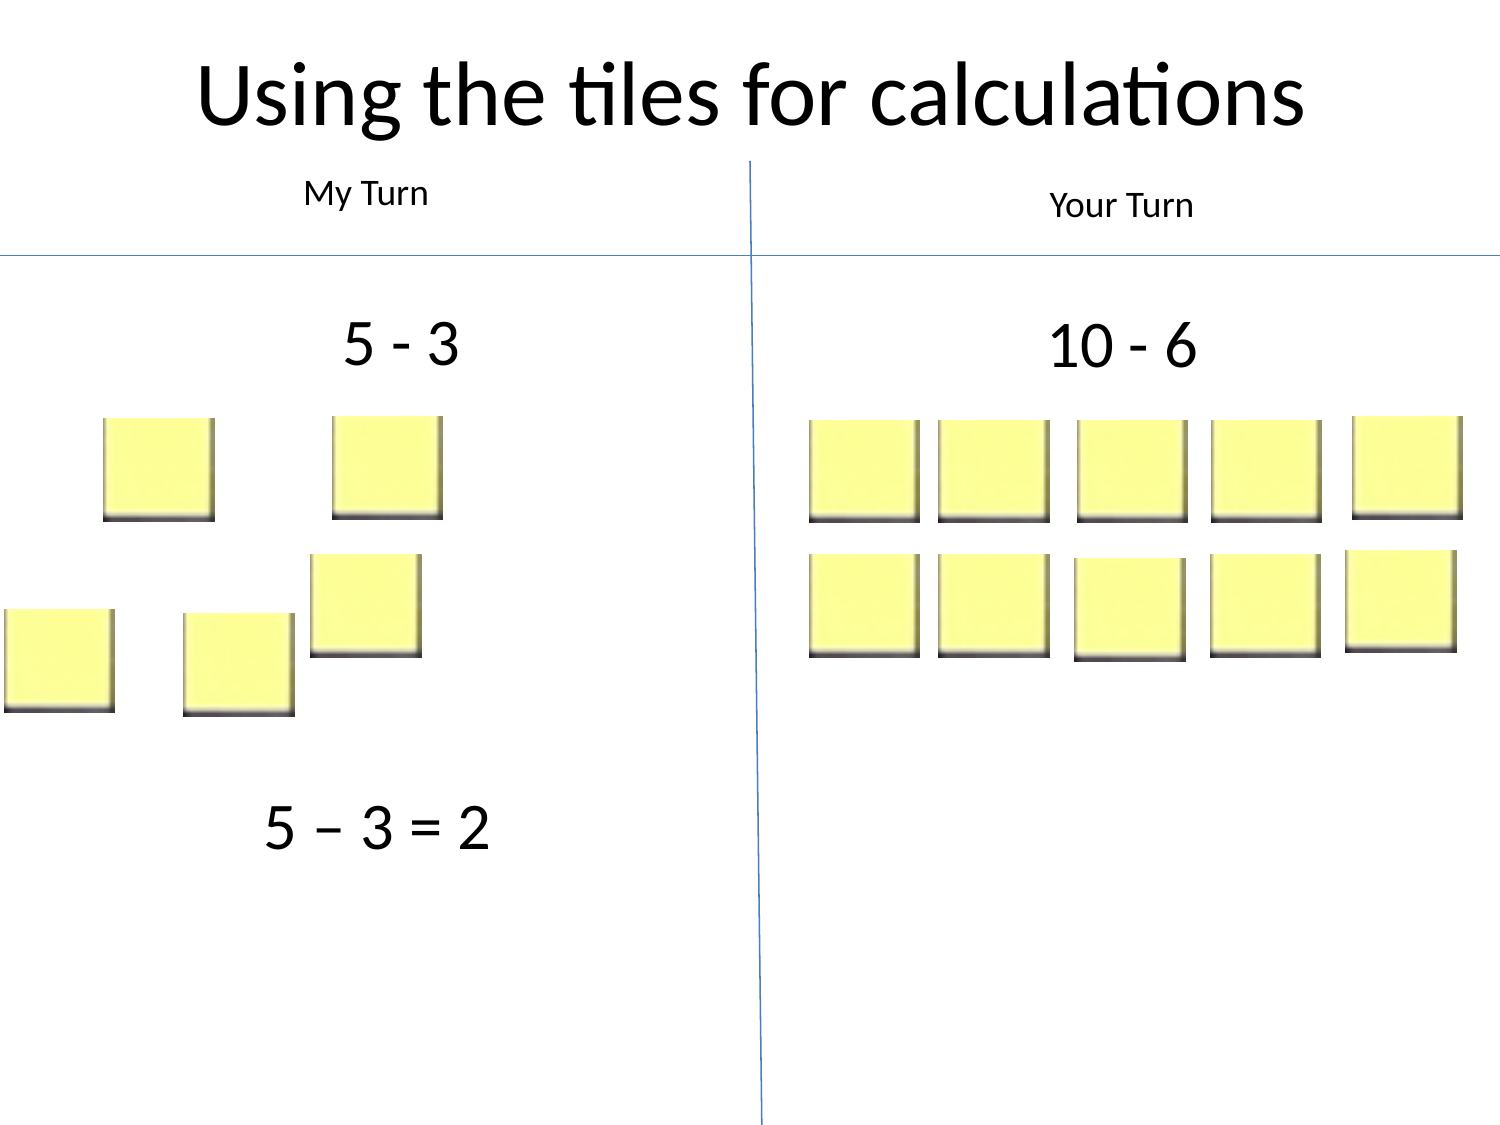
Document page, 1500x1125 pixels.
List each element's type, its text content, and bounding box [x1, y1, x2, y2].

picture [1211, 419, 1322, 524]
picture [183, 613, 295, 717]
text_box 5 – 3 = 2 [76, 775, 680, 871]
picture [331, 416, 443, 520]
picture [808, 419, 920, 524]
picture [938, 554, 1050, 658]
picture [1352, 416, 1464, 520]
picture [1074, 558, 1186, 662]
text_box 10 - 6 [820, 293, 1424, 390]
text_box 5 - 3 [100, 290, 703, 387]
text_box Your Turn [809, 172, 1436, 234]
picture [1210, 554, 1321, 658]
text_box My Turn [53, 160, 680, 222]
picture [808, 554, 920, 658]
picture [1345, 550, 1457, 654]
picture [310, 554, 422, 658]
picture [1076, 419, 1188, 524]
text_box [749, 263, 762, 1125]
picture [103, 418, 215, 522]
title Using the tiles for calculations [76, 0, 1427, 183]
picture [938, 419, 1050, 524]
picture [4, 609, 116, 713]
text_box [749, 160, 762, 254]
